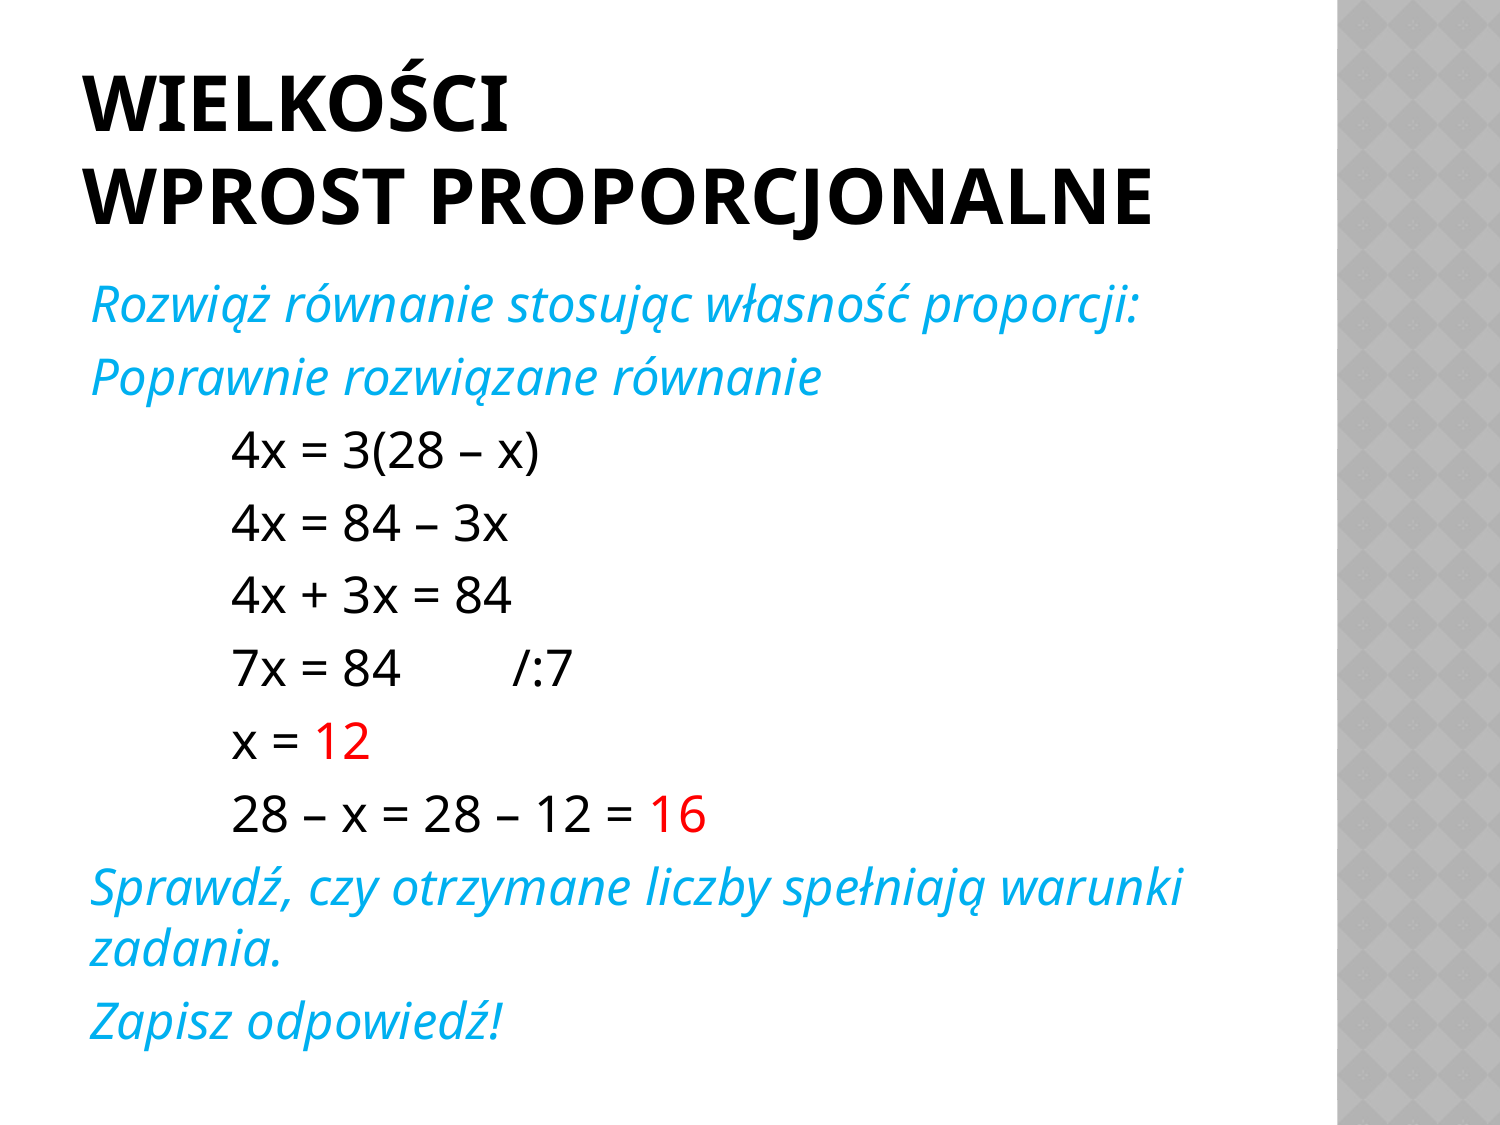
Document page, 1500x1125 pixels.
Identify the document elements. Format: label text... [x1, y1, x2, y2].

title Wielkości wprost proporcjonalne [75, 52, 1263, 240]
list Rozwiąż równanie stosując własność proporcji: Poprawnie rozwiązane równanie 4x = 3(28 – x) 4x = 84 – 3x 4x + 3x = 84 7x = 84 /:7 x = 12 28 – x = 28 – 12 = 16 Sprawdź, czy otrzymane liczby spełniają warunki zadania. Zapisz odpowiedź! [75, 264, 1263, 1060]
